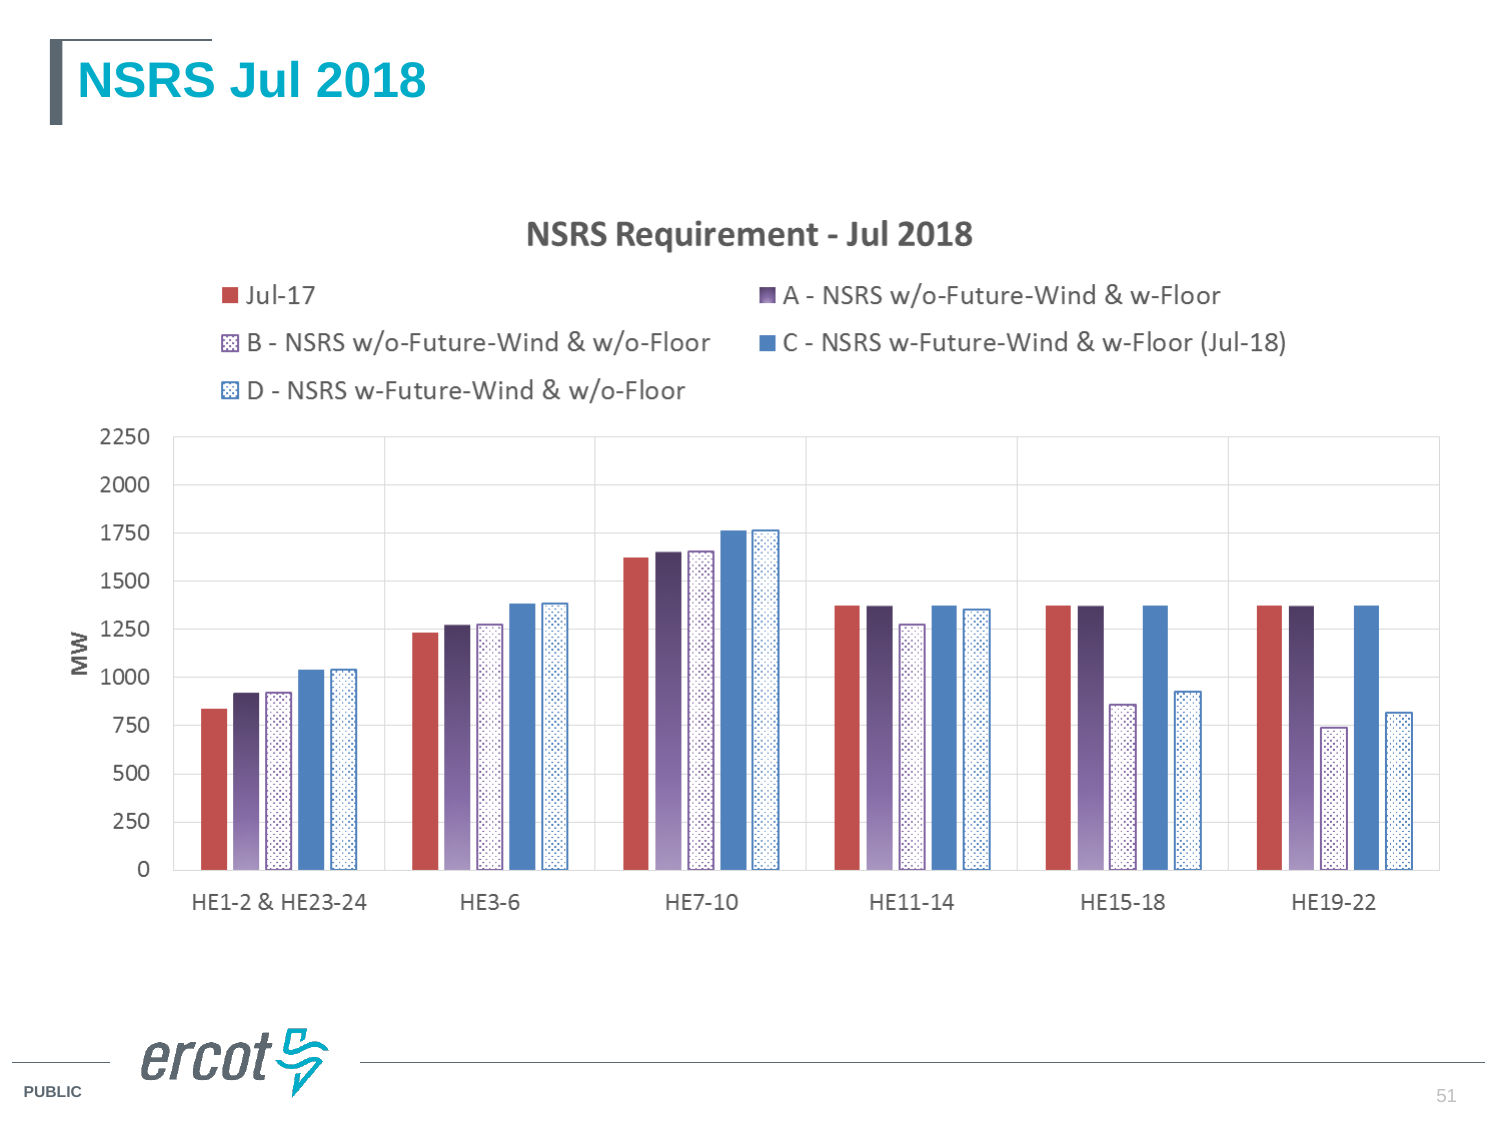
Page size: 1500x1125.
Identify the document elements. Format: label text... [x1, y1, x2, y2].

picture [137, 1024, 332, 1100]
picture [36, 194, 1464, 931]
title NSRS Jul 2018 [62, 39, 1450, 125]
